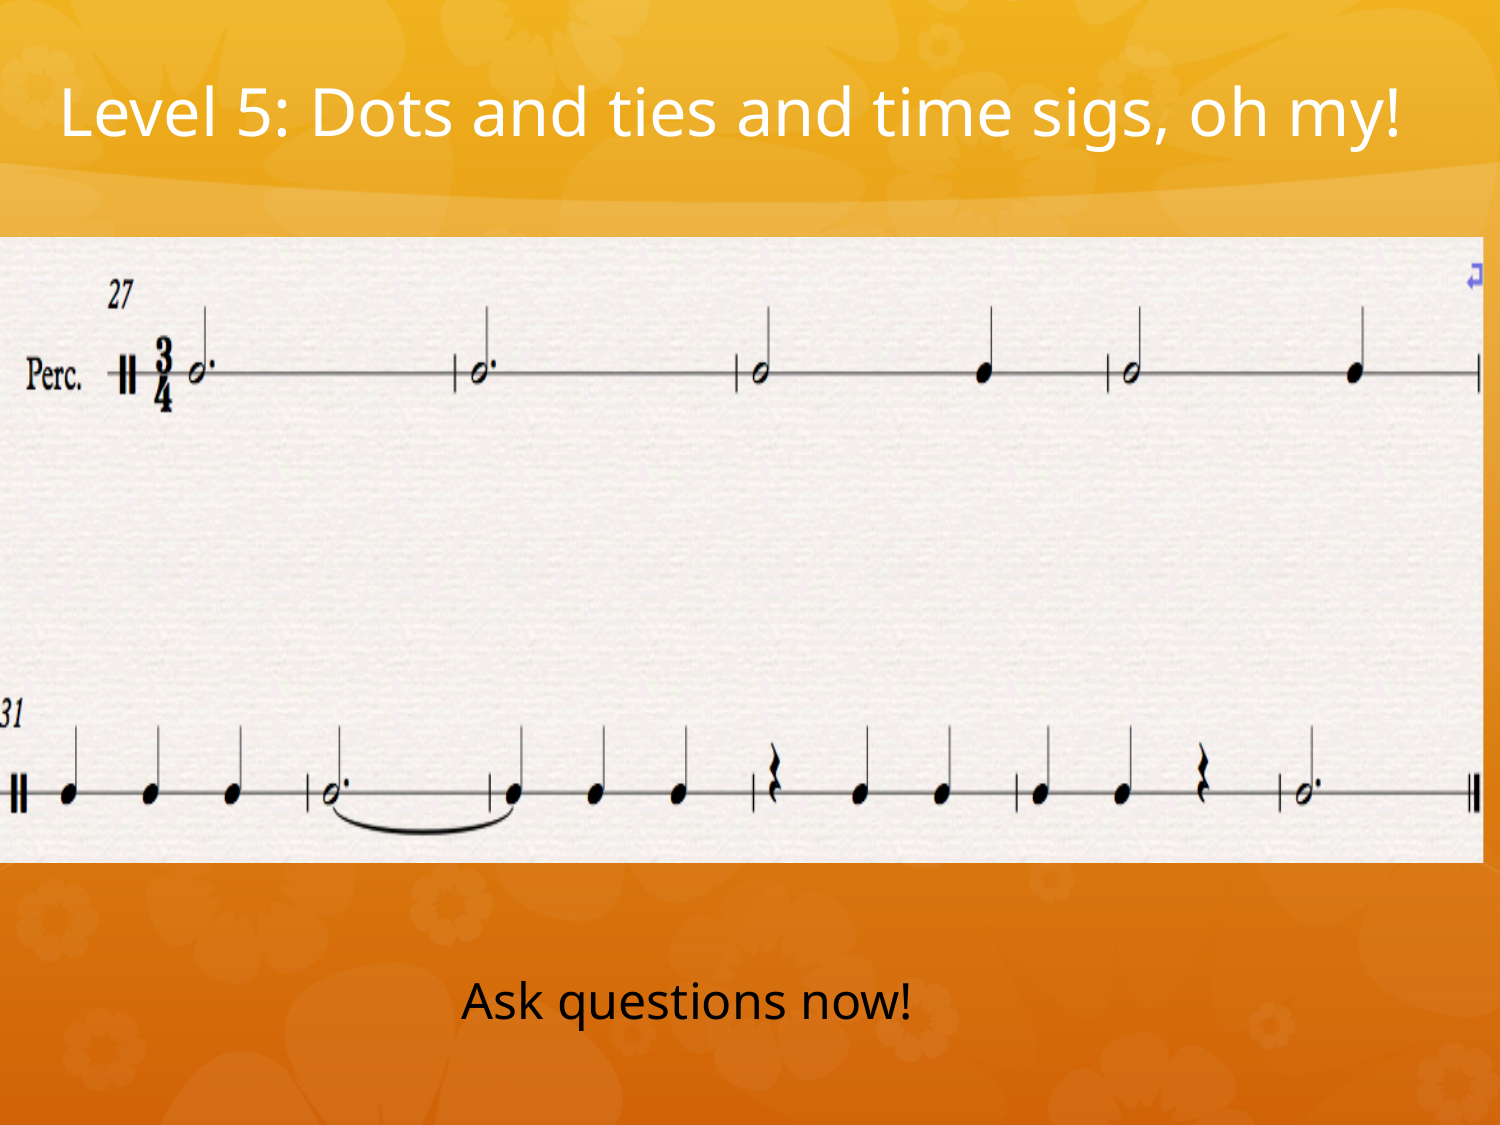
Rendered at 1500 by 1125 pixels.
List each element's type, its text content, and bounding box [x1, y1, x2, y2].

picture [0, 0, 1500, 1125]
text_box Ask questions now! [24, 962, 1350, 1088]
text_box Level 5: Dots and ties and time sigs, oh my! [0, 62, 1463, 175]
